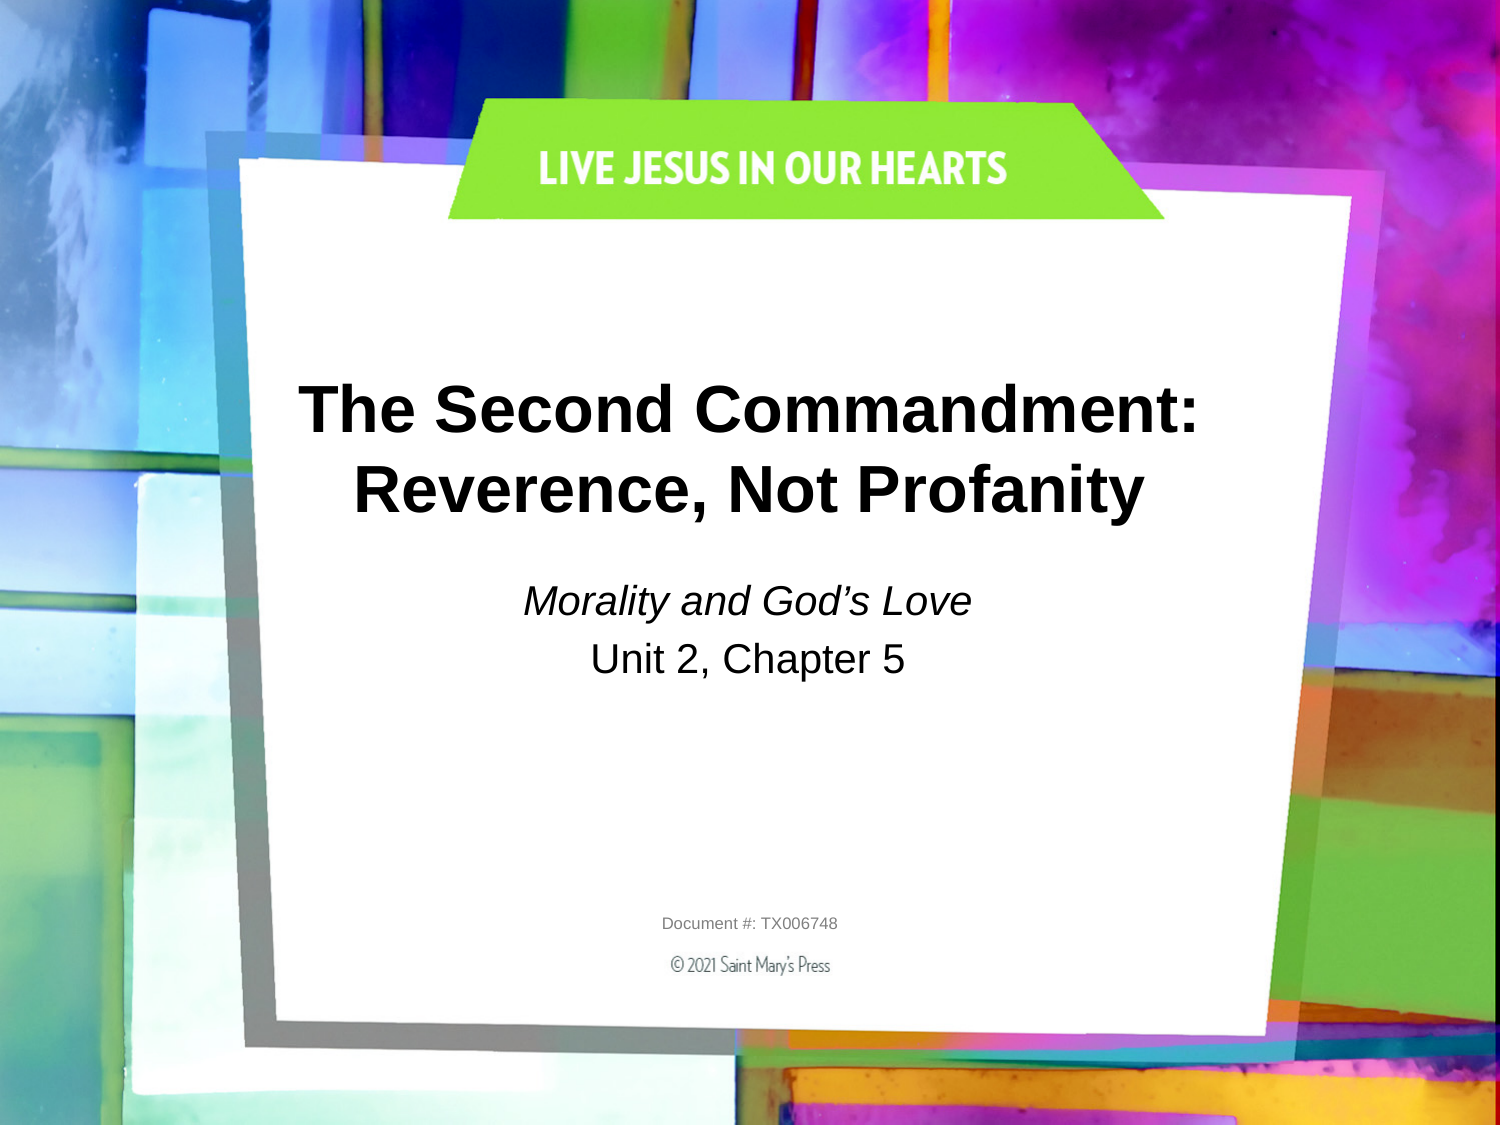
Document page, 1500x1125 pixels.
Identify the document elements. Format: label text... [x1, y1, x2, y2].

text_box Document #: TX006748 [0, 912, 1500, 933]
picture [0, 567, 1500, 912]
title The Second Commandment: Reverence, Not Profanity [0, 324, 1500, 567]
picture [0, 933, 1500, 1125]
text_box Morality and God’s Love Unit 2, Chapter 5 [0, 566, 1499, 729]
picture [0, 0, 1500, 324]
